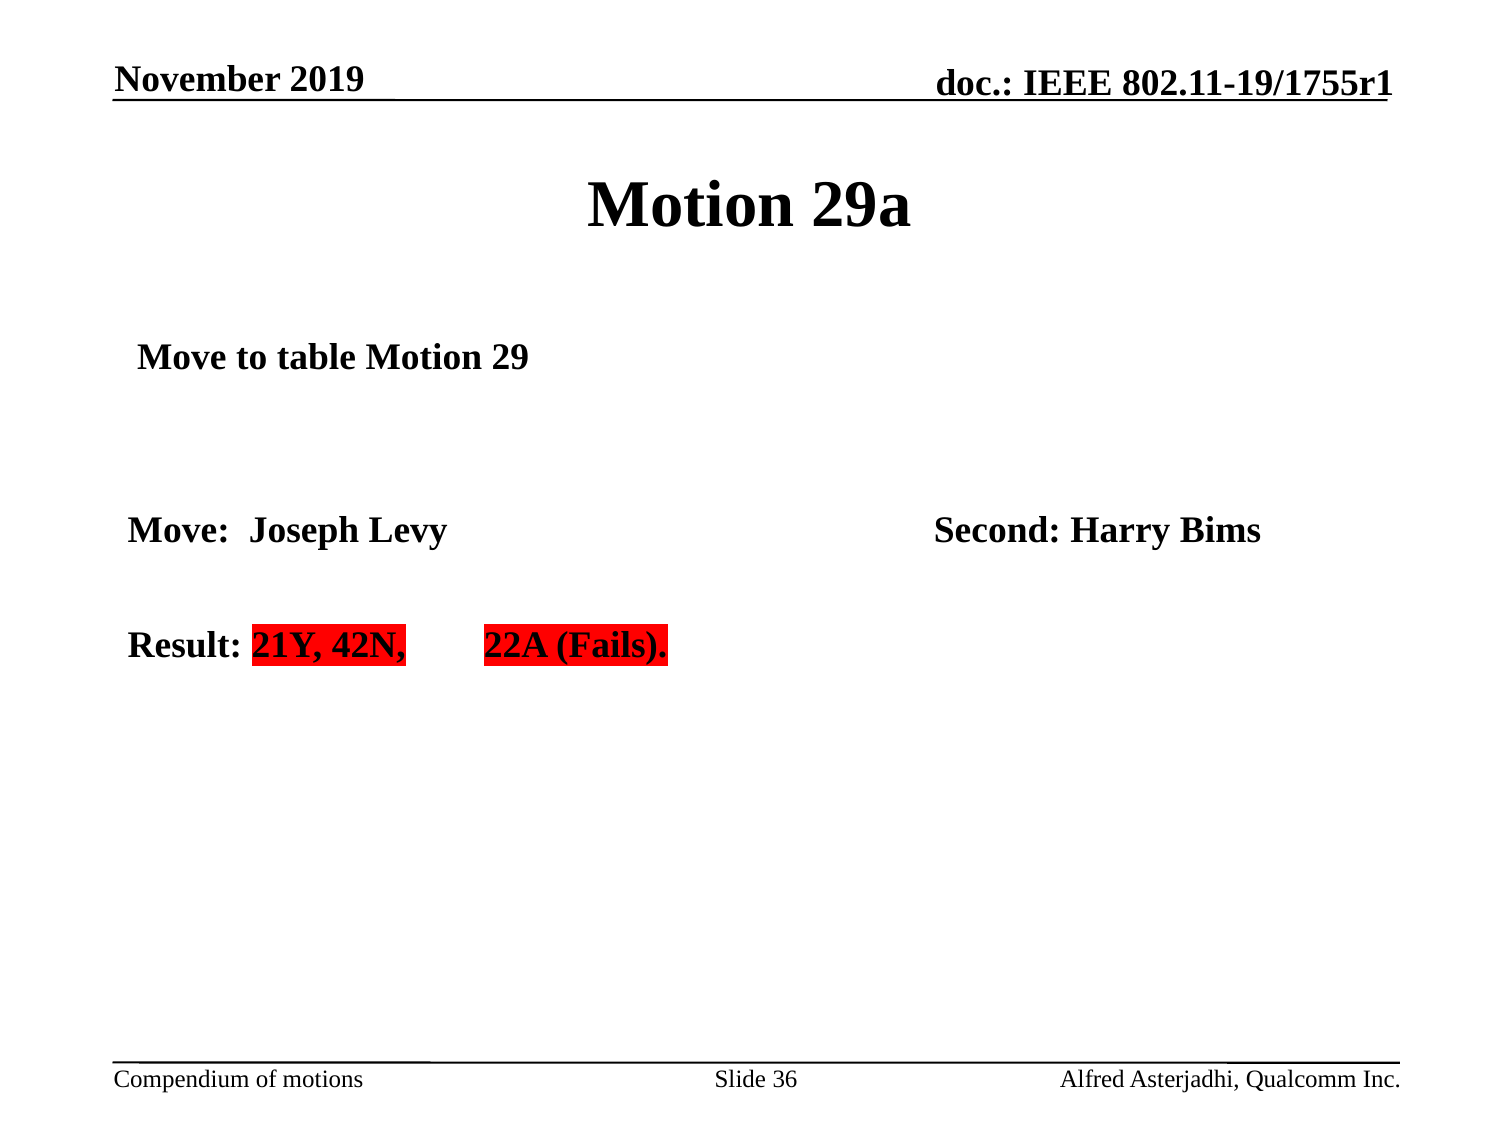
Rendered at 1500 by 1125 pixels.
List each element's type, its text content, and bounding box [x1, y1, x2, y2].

title Motion 29a [112, 112, 1388, 288]
list Move to table Motion 29 Move: Joseph Levy Second: Harry Bims Result: 21Y, 42N, 22A (Fails). [112, 324, 1388, 1063]
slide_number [114, 54, 423, 100]
slide_number Slide 36 [712, 1061, 800, 1123]
footer Alfred Asterjadhi, Qualcomm Inc. [878, 1061, 1402, 1093]
